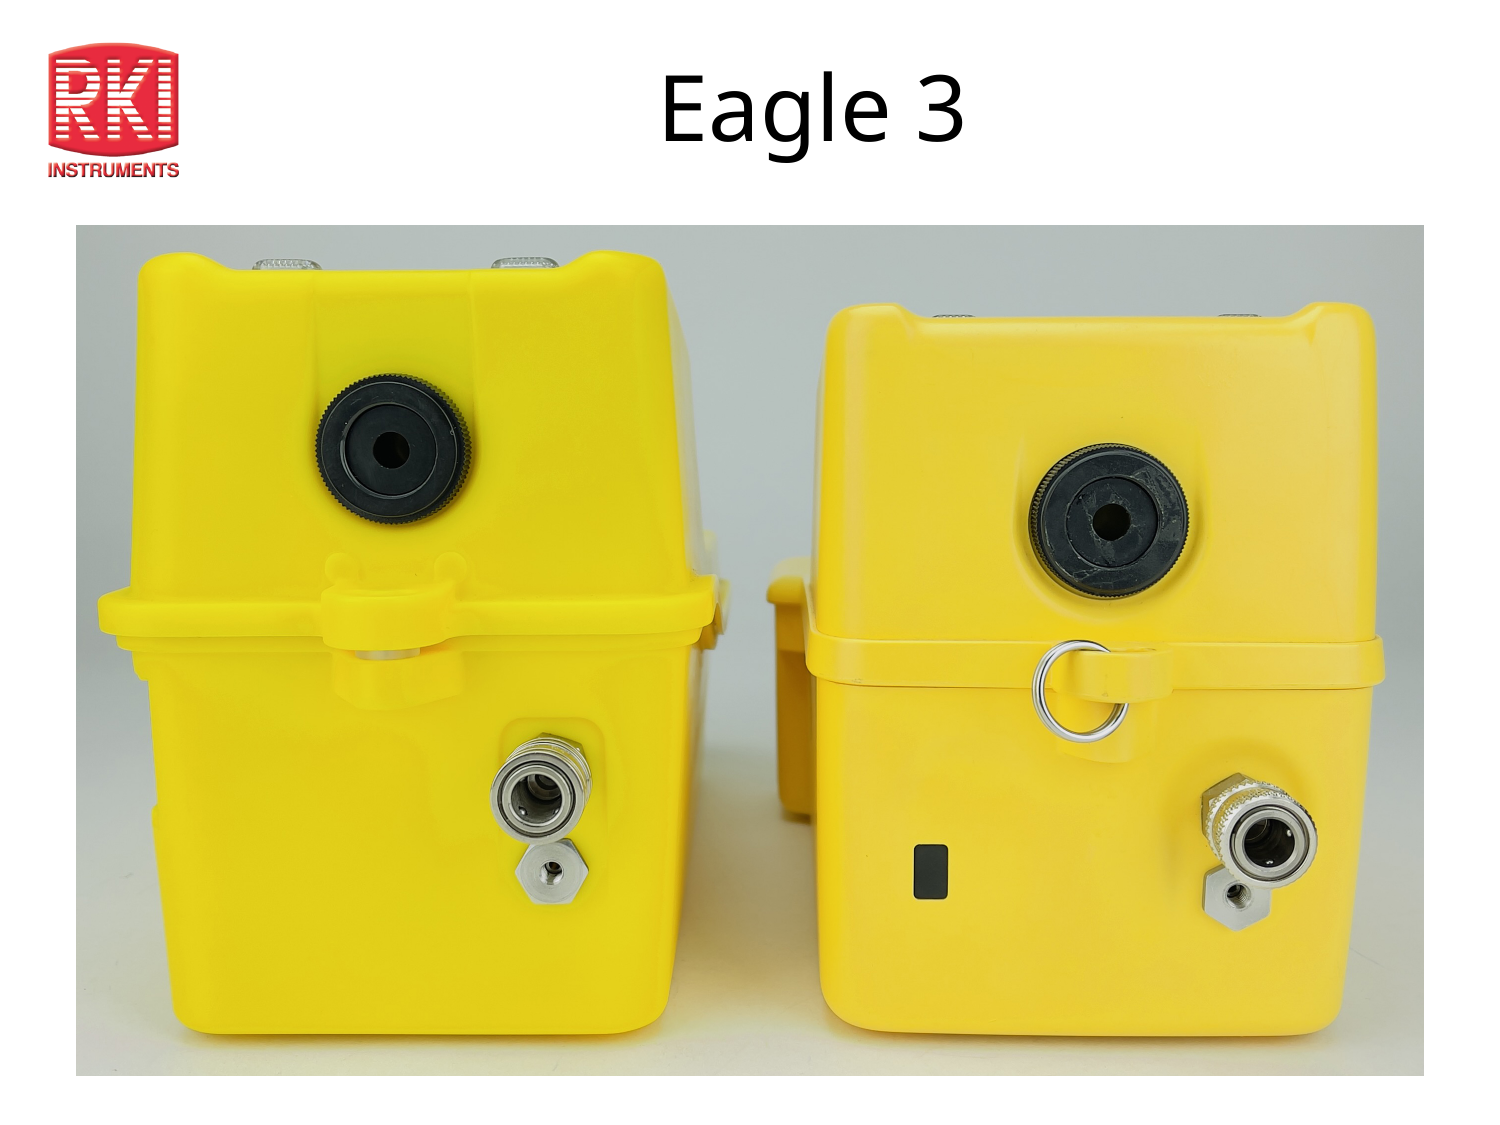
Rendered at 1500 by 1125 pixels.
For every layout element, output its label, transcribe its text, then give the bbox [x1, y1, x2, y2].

title Eagle 3 [175, 49, 1451, 161]
picture [75, 225, 1425, 1076]
picture [37, 37, 188, 184]
